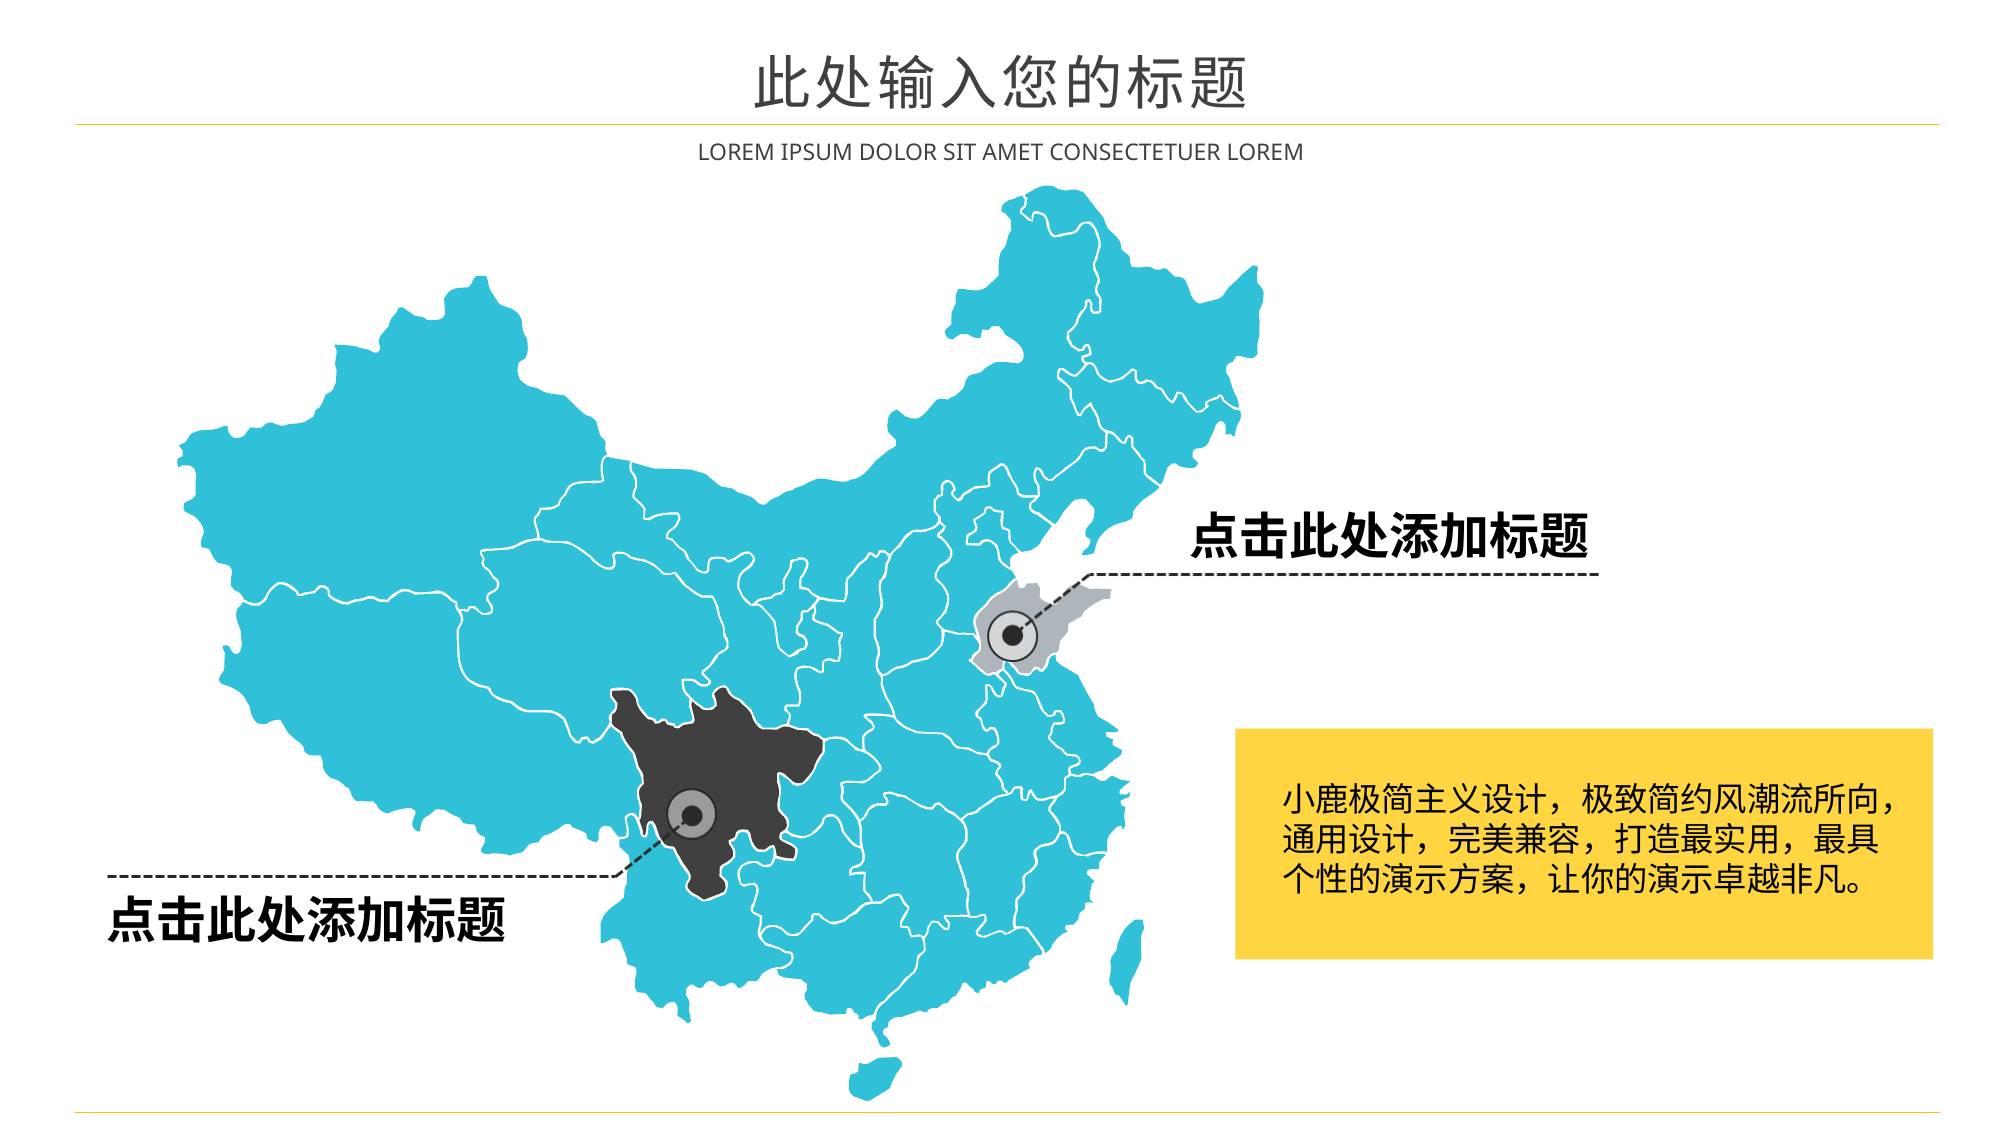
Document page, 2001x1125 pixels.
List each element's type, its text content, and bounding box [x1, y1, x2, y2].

text_box [739, 816, 871, 935]
picture [106, 788, 717, 878]
text_box [1031, 433, 1160, 556]
text_box [219, 584, 642, 788]
text_box 小鹿极简主义设计，极致简约风潮流所向，通用设计，完美兼容，打造最实用，最具个性的演示方案，让你的演示卓越非凡。 [1267, 770, 1913, 906]
text_box [972, 605, 1003, 674]
text_box [1050, 775, 1131, 855]
text_box [882, 631, 1005, 754]
text_box [1022, 185, 1264, 412]
text_box [631, 195, 1106, 605]
text_box [1059, 364, 1241, 485]
text_box [842, 715, 1006, 820]
text_box LOREM IPSUM DOLOR SIT AMET CONSECTETUER LOREM [660, 130, 1342, 173]
text_box [611, 687, 823, 900]
text_box 点击此处添加标题 [1174, 497, 1614, 572]
text_box [871, 915, 1042, 1048]
text_box [779, 738, 880, 847]
text_box [535, 456, 842, 728]
text_box [1109, 919, 1144, 1006]
text_box [1004, 662, 1123, 776]
text_box [177, 275, 608, 614]
text_box [761, 896, 924, 1020]
text_box [876, 523, 951, 675]
text_box [600, 832, 792, 1024]
text_box [1011, 662, 1046, 674]
text_box [786, 552, 893, 750]
text_box [458, 540, 727, 742]
text_box [977, 671, 1079, 799]
text_box [935, 465, 1052, 637]
text_box [757, 559, 818, 656]
text_box [1015, 833, 1106, 954]
text_box [848, 1057, 903, 1102]
picture [987, 573, 1599, 662]
text_box [968, 508, 1019, 568]
text_box 点击此处添加标题 [92, 881, 530, 957]
text_box 此处输入您的标题 [669, 39, 1331, 124]
text_box [1235, 728, 1934, 960]
text_box [851, 793, 968, 937]
text_box [958, 788, 1060, 937]
